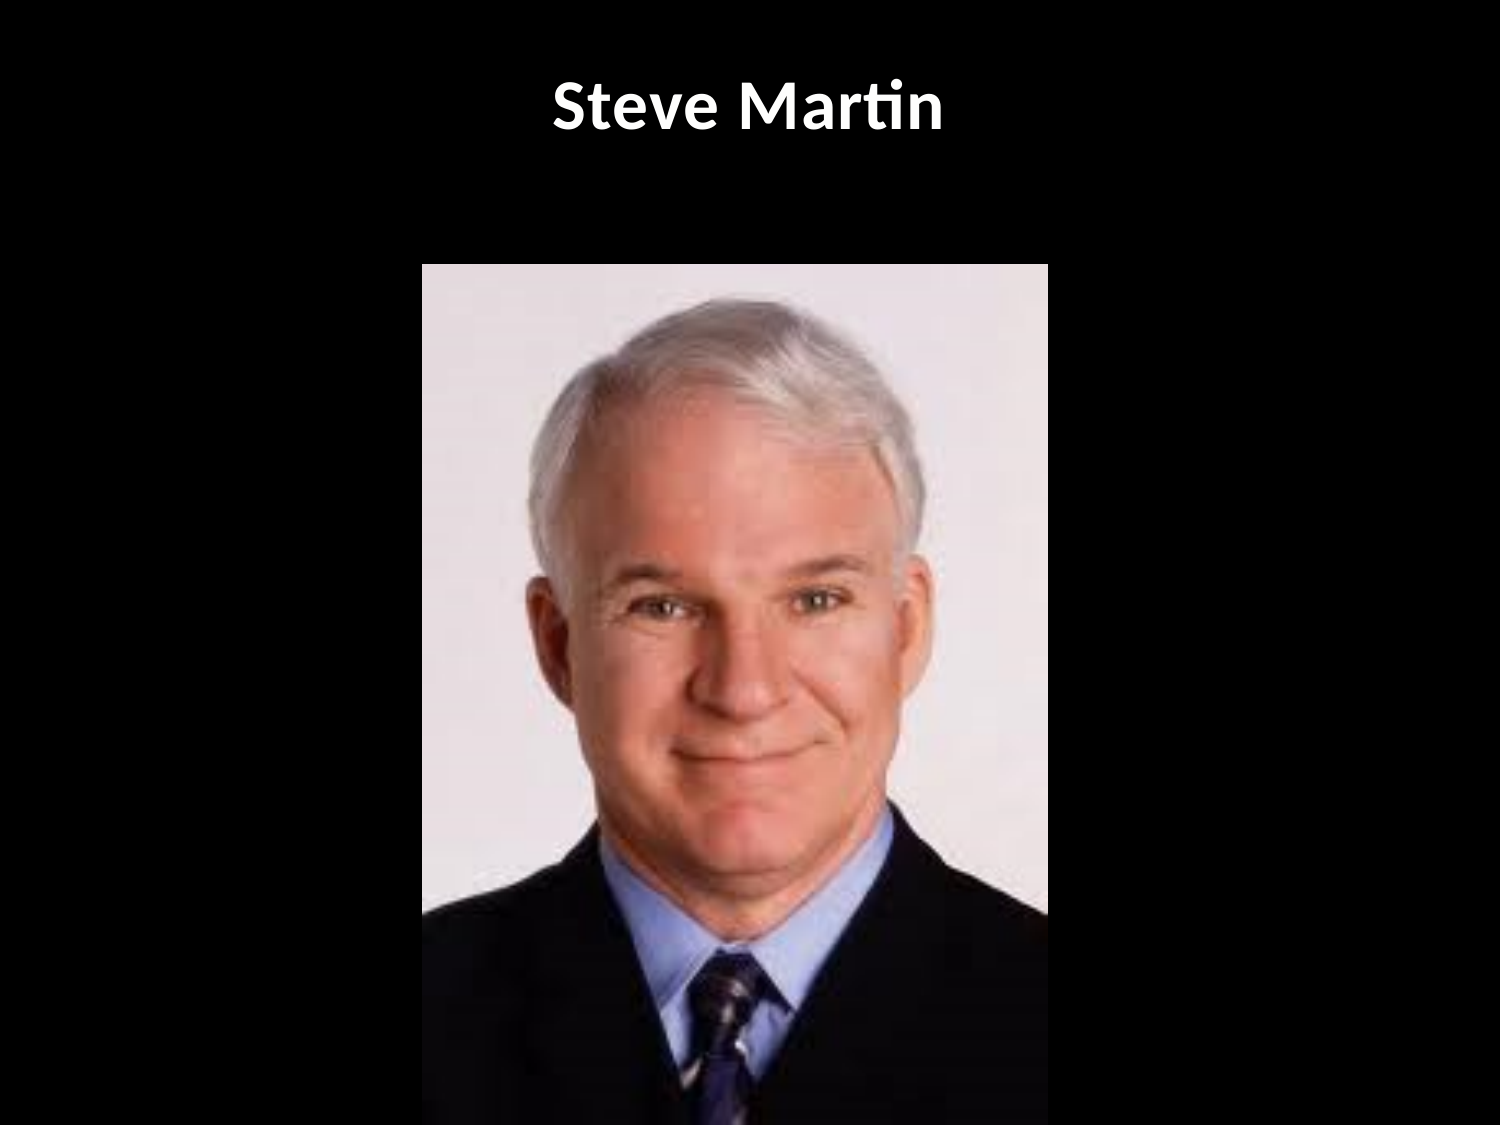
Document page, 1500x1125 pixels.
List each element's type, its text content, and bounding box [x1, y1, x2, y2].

title Steve Martin [75, 50, 1425, 238]
picture [422, 264, 1048, 1125]
